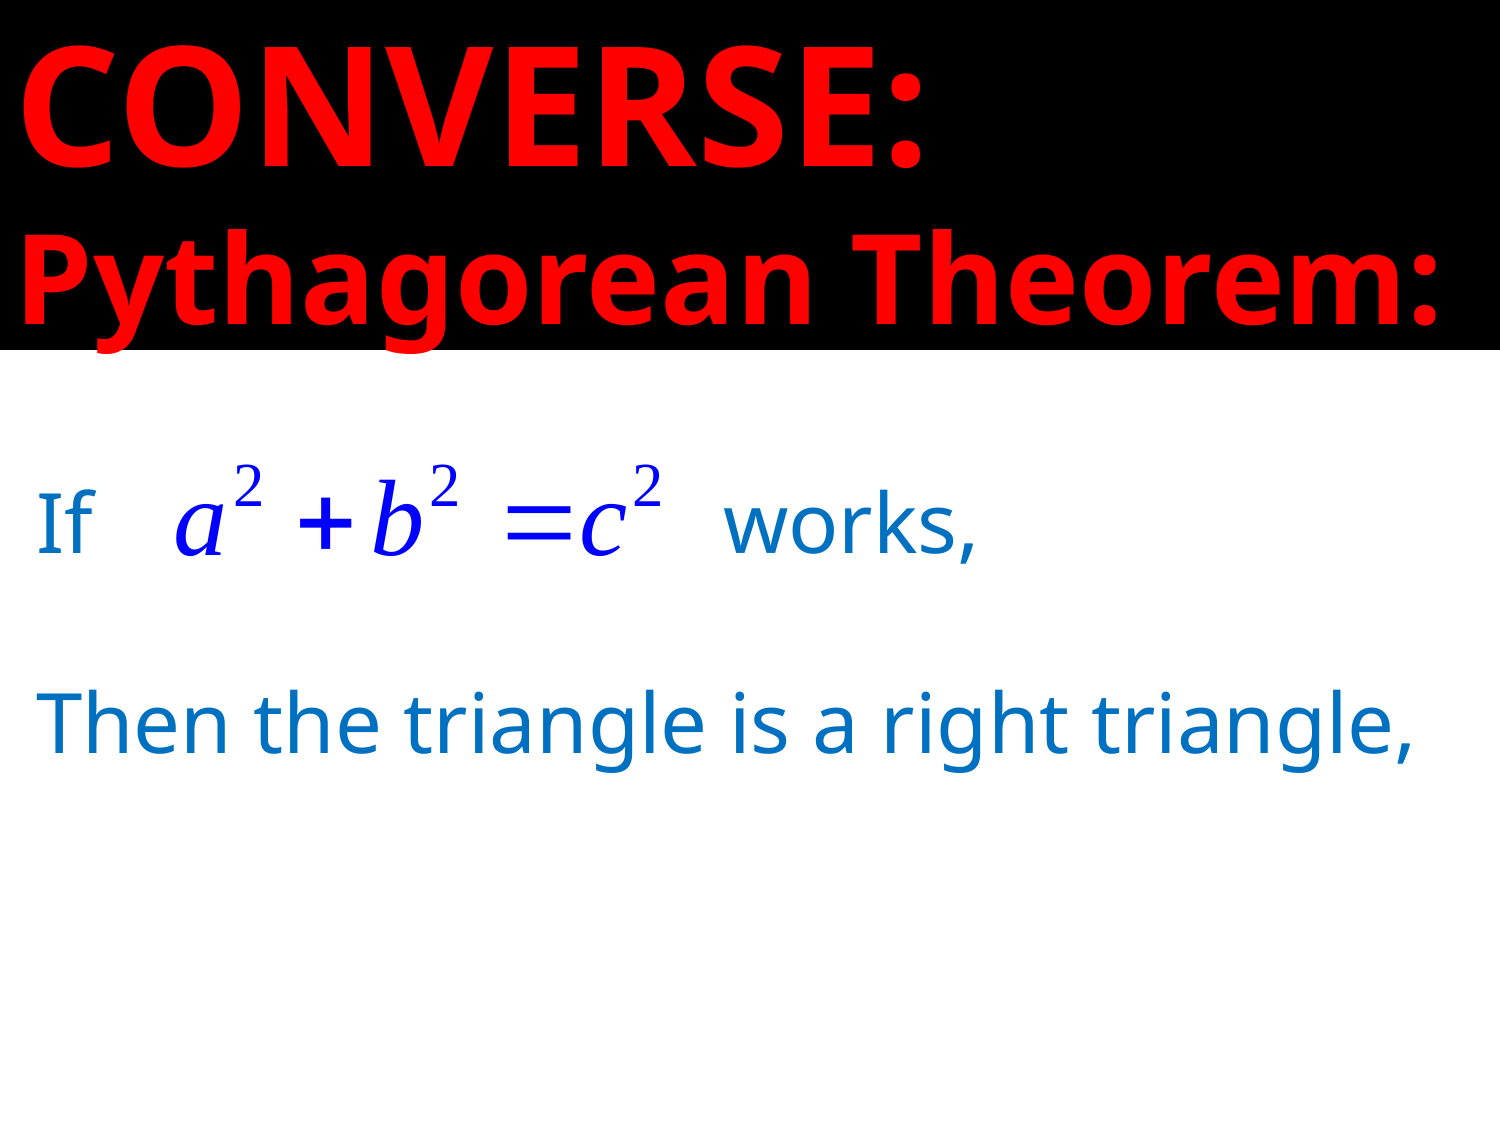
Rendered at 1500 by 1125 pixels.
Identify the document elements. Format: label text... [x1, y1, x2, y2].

text_box CONVERSE: Pythagorean Theorem: [0, 0, 1500, 350]
text_box If works, Then the triangle is a right triangle, [21, 462, 1434, 878]
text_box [156, 437, 683, 583]
